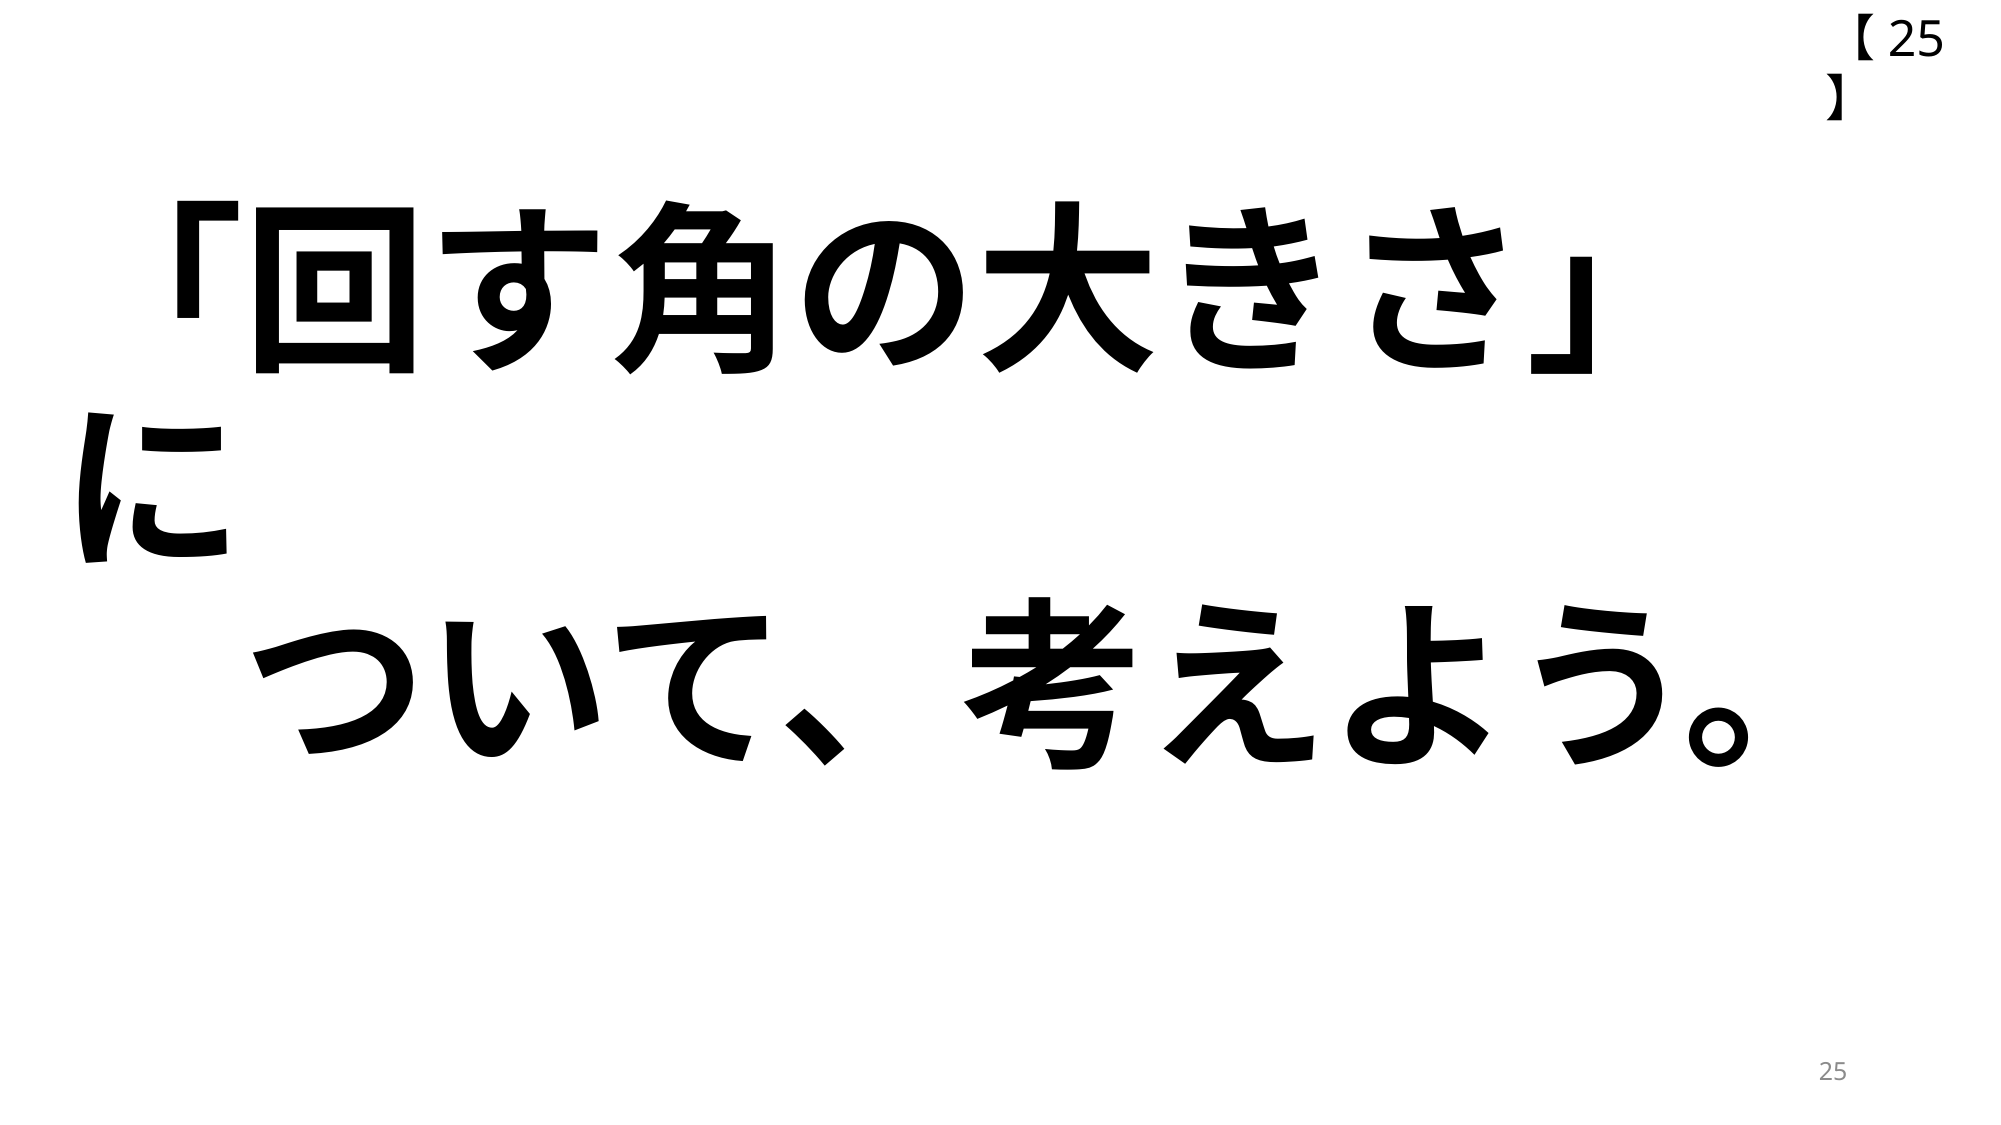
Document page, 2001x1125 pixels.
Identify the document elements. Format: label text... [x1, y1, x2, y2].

text_box 「回す角の大きさ」に ついて、考えよう。 [45, 192, 1903, 847]
text_box 【25】 [1811, 0, 2000, 134]
slide_number 25 [1412, 1042, 1863, 1103]
